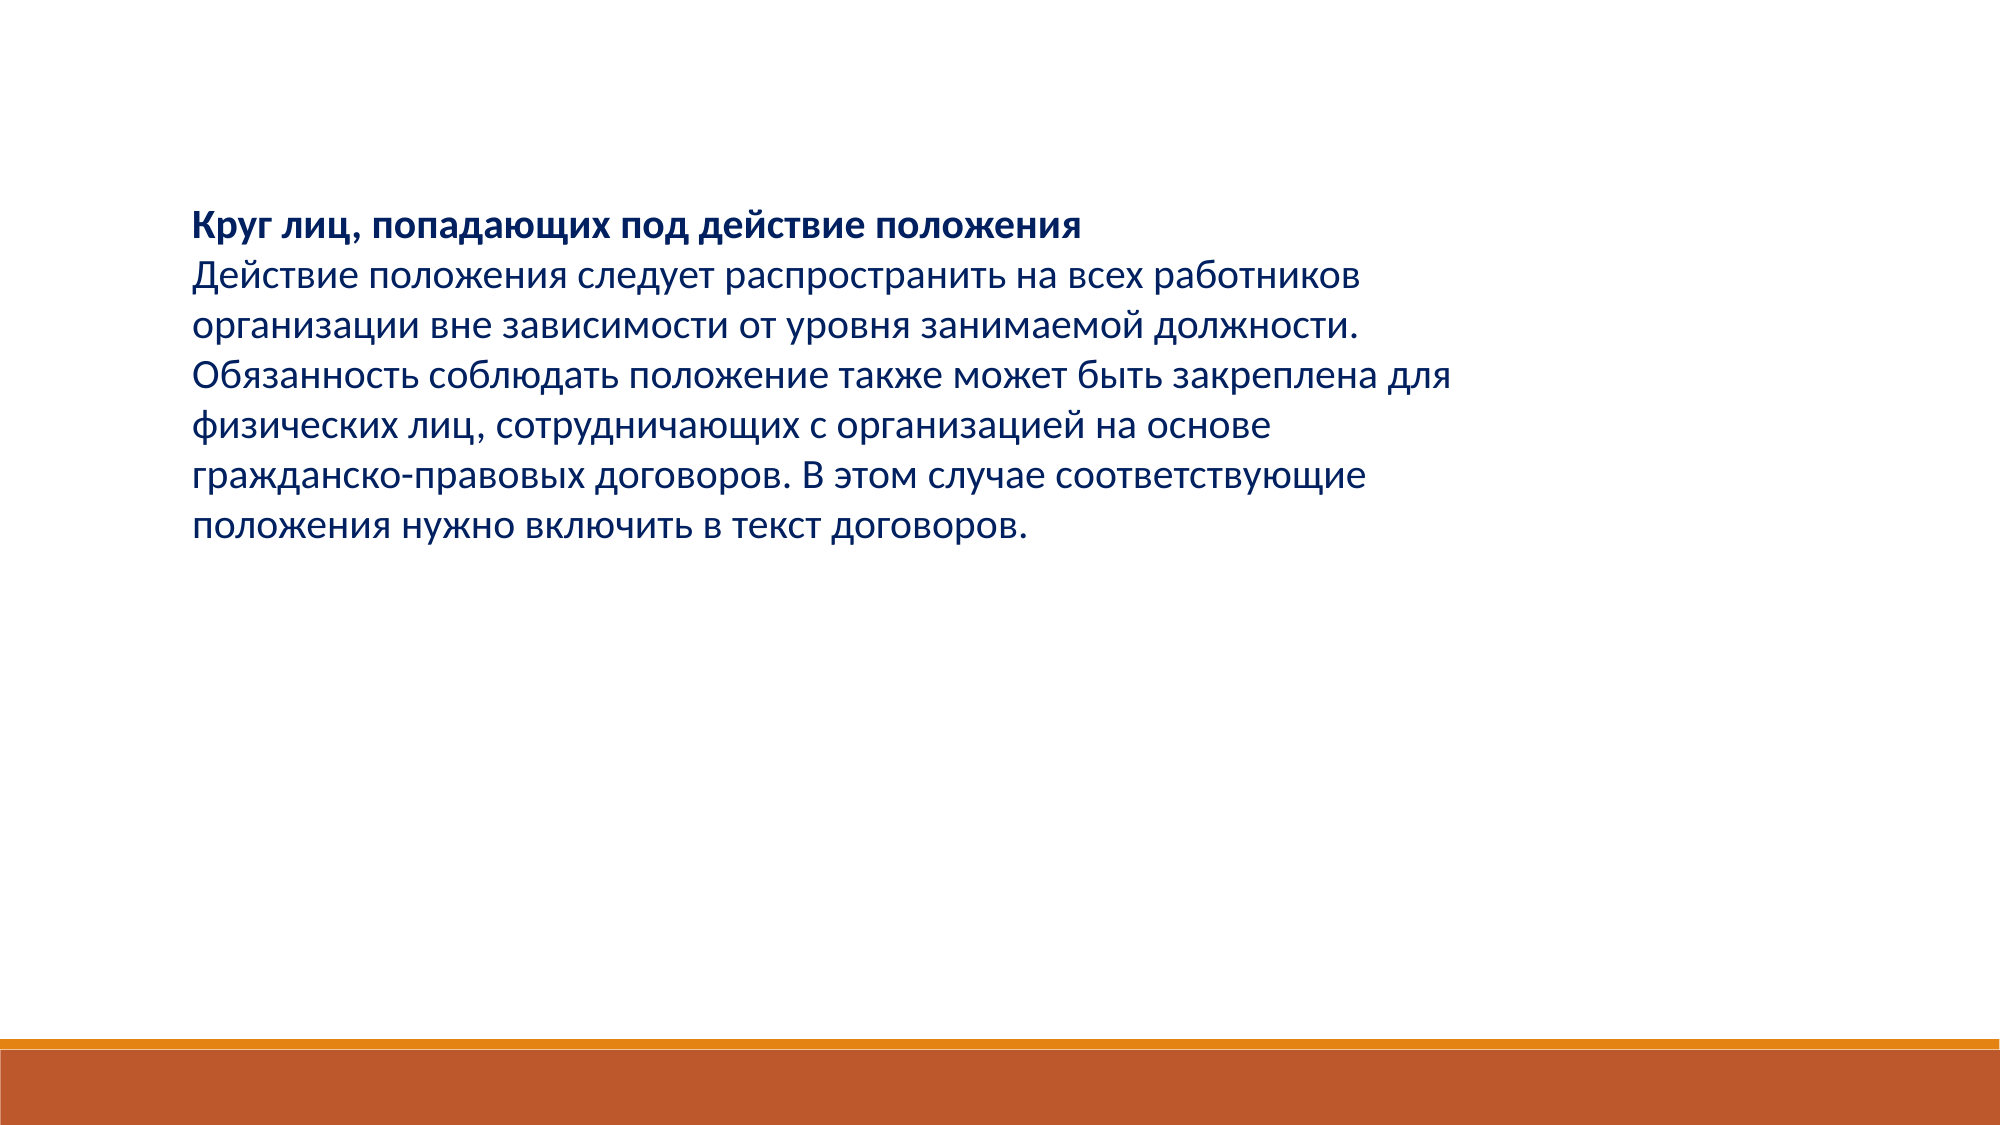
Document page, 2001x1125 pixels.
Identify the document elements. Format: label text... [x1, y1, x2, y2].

text_box Круг лиц, попадающих под действие положения Действие положения следует распространить на всех работников организации вне зависимости от уровня занимаемой должности. Обязанность соблюдать положение также может быть закреплена для физических лиц, сотрудничающих с организацией на основе гражданско-правовых договоров. В этом случае соответствующие положения нужно включить в текст договоров. [177, 189, 1517, 555]
